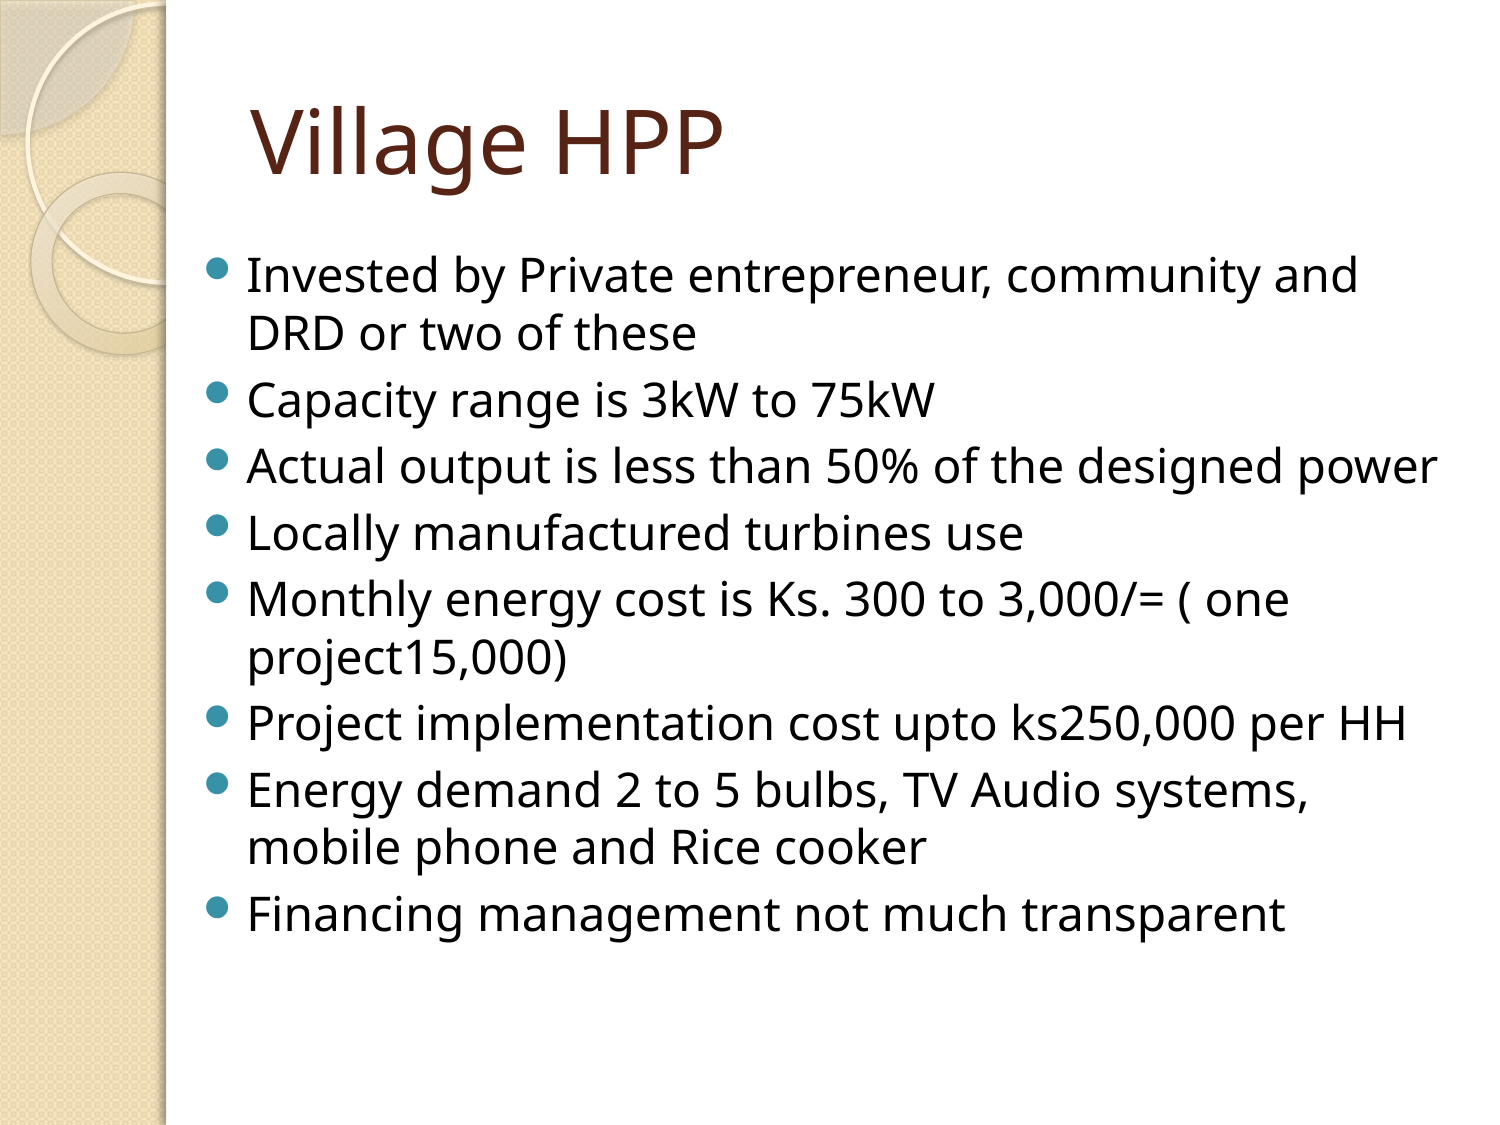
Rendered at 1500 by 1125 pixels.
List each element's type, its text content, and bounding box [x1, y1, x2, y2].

list Invested by Private entrepreneur, community and DRD or two of these Capacity range is 3kW to 75kW Actual output is less than 50% of the designed power Locally manufactured turbines use Monthly energy cost is Ks. 300 to 3,000/= ( one project15,000) Project implementation cost upto ks250,000 per HH Energy demand 2 to 5 bulbs, TV Audio systems, mobile phone and Rice cooker Financing management not much transparent [175, 237, 1466, 1025]
title Village HPP [235, 45, 1466, 233]
